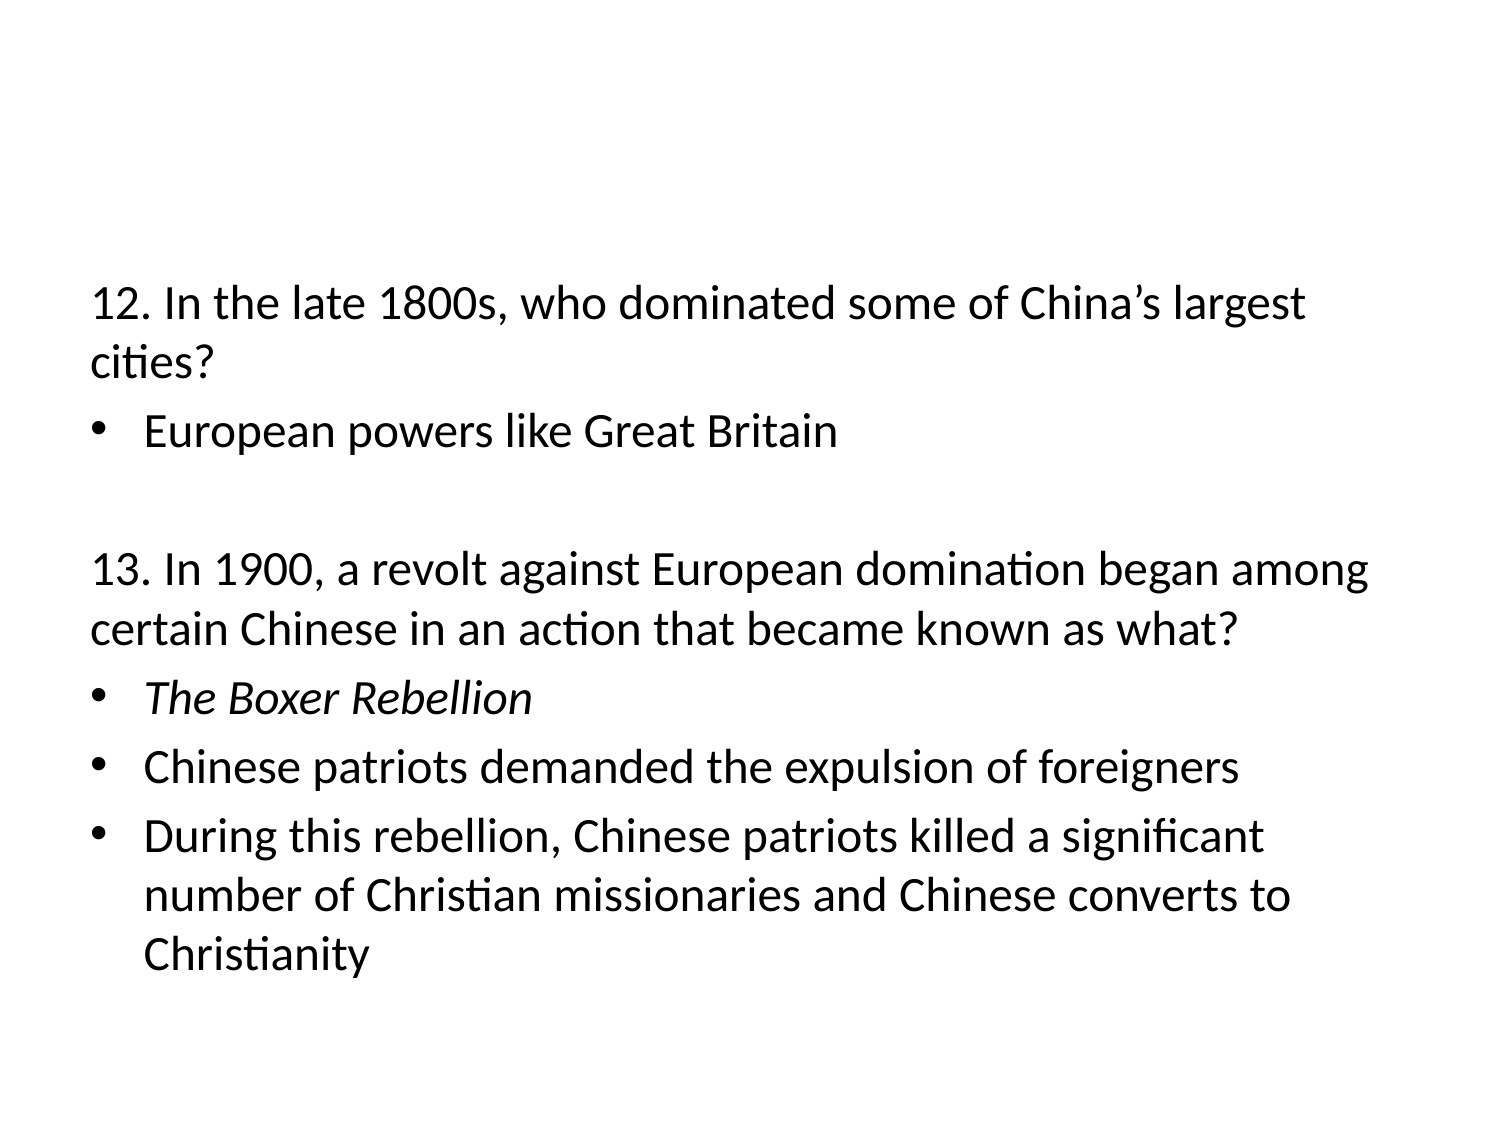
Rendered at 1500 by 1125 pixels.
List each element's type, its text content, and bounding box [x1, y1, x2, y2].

list 12. In the late 1800s, who dominated some of China’s largest cities? European powers like Great Britain 13. In 1900, a revolt against European domination began among certain Chinese in an action that became known as what? The Boxer Rebellion Chinese patriots demanded the expulsion of foreigners During this rebellion, Chinese patriots killed a significant number of Christian missionaries and Chinese converts to Christianity [75, 262, 1425, 1005]
